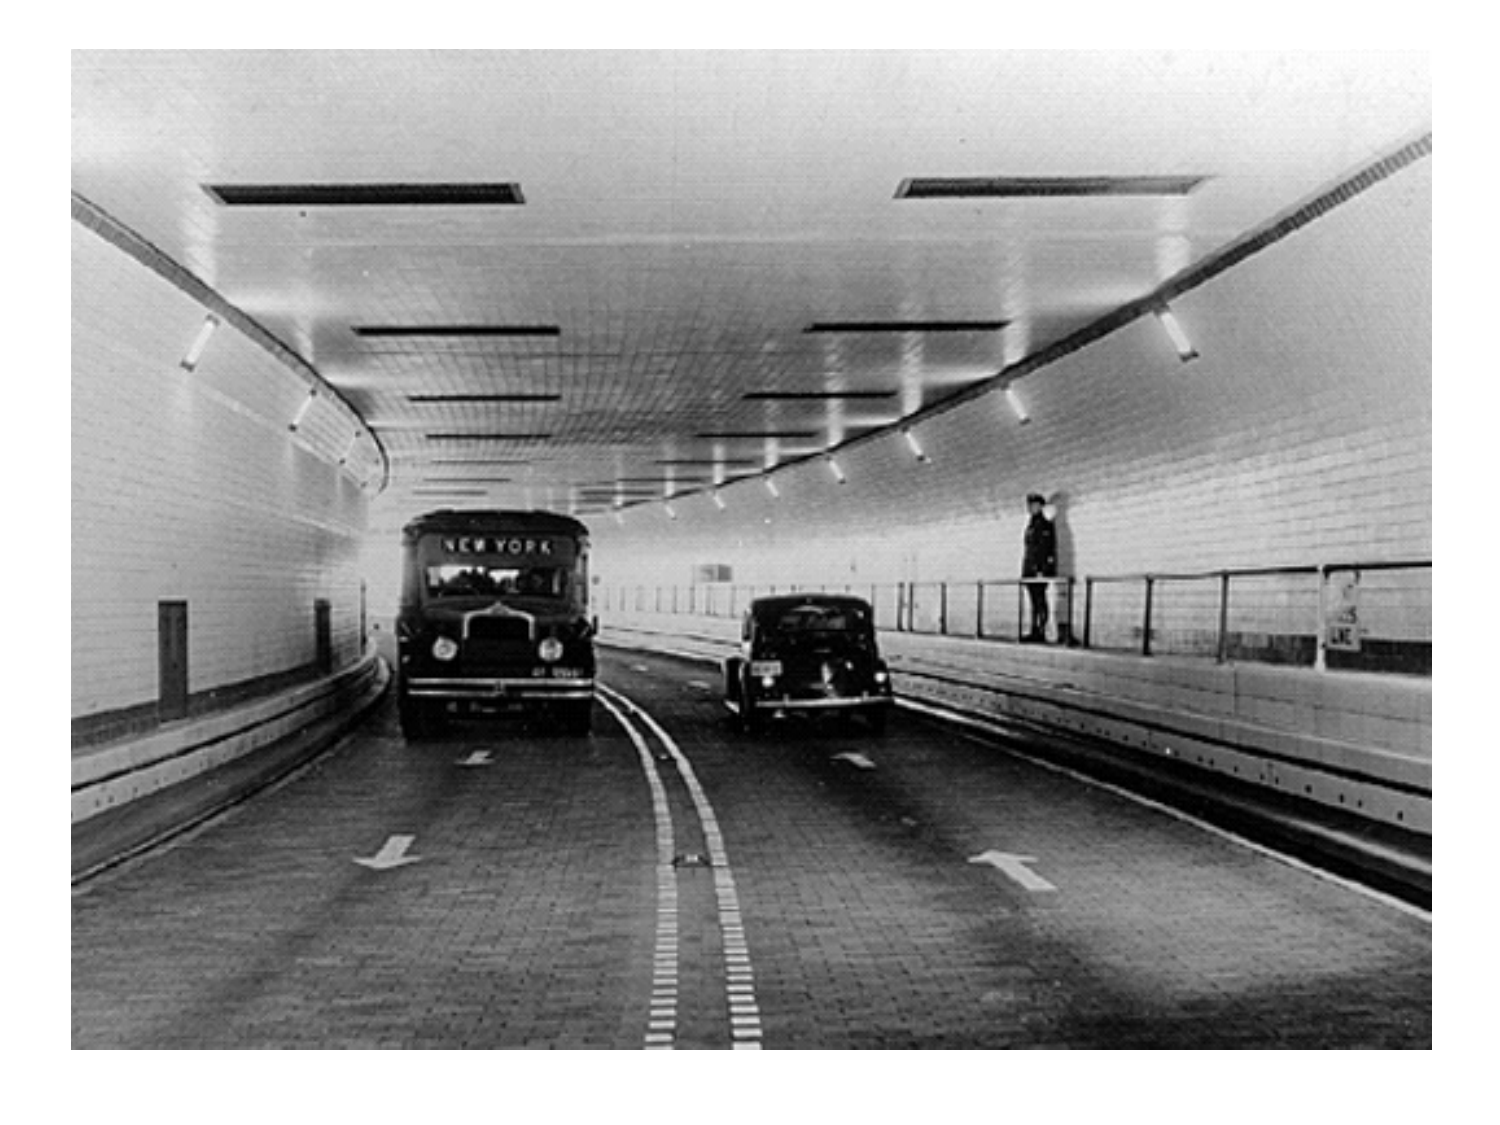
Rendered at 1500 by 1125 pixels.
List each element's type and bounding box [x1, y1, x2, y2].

picture [70, 49, 1432, 1051]
